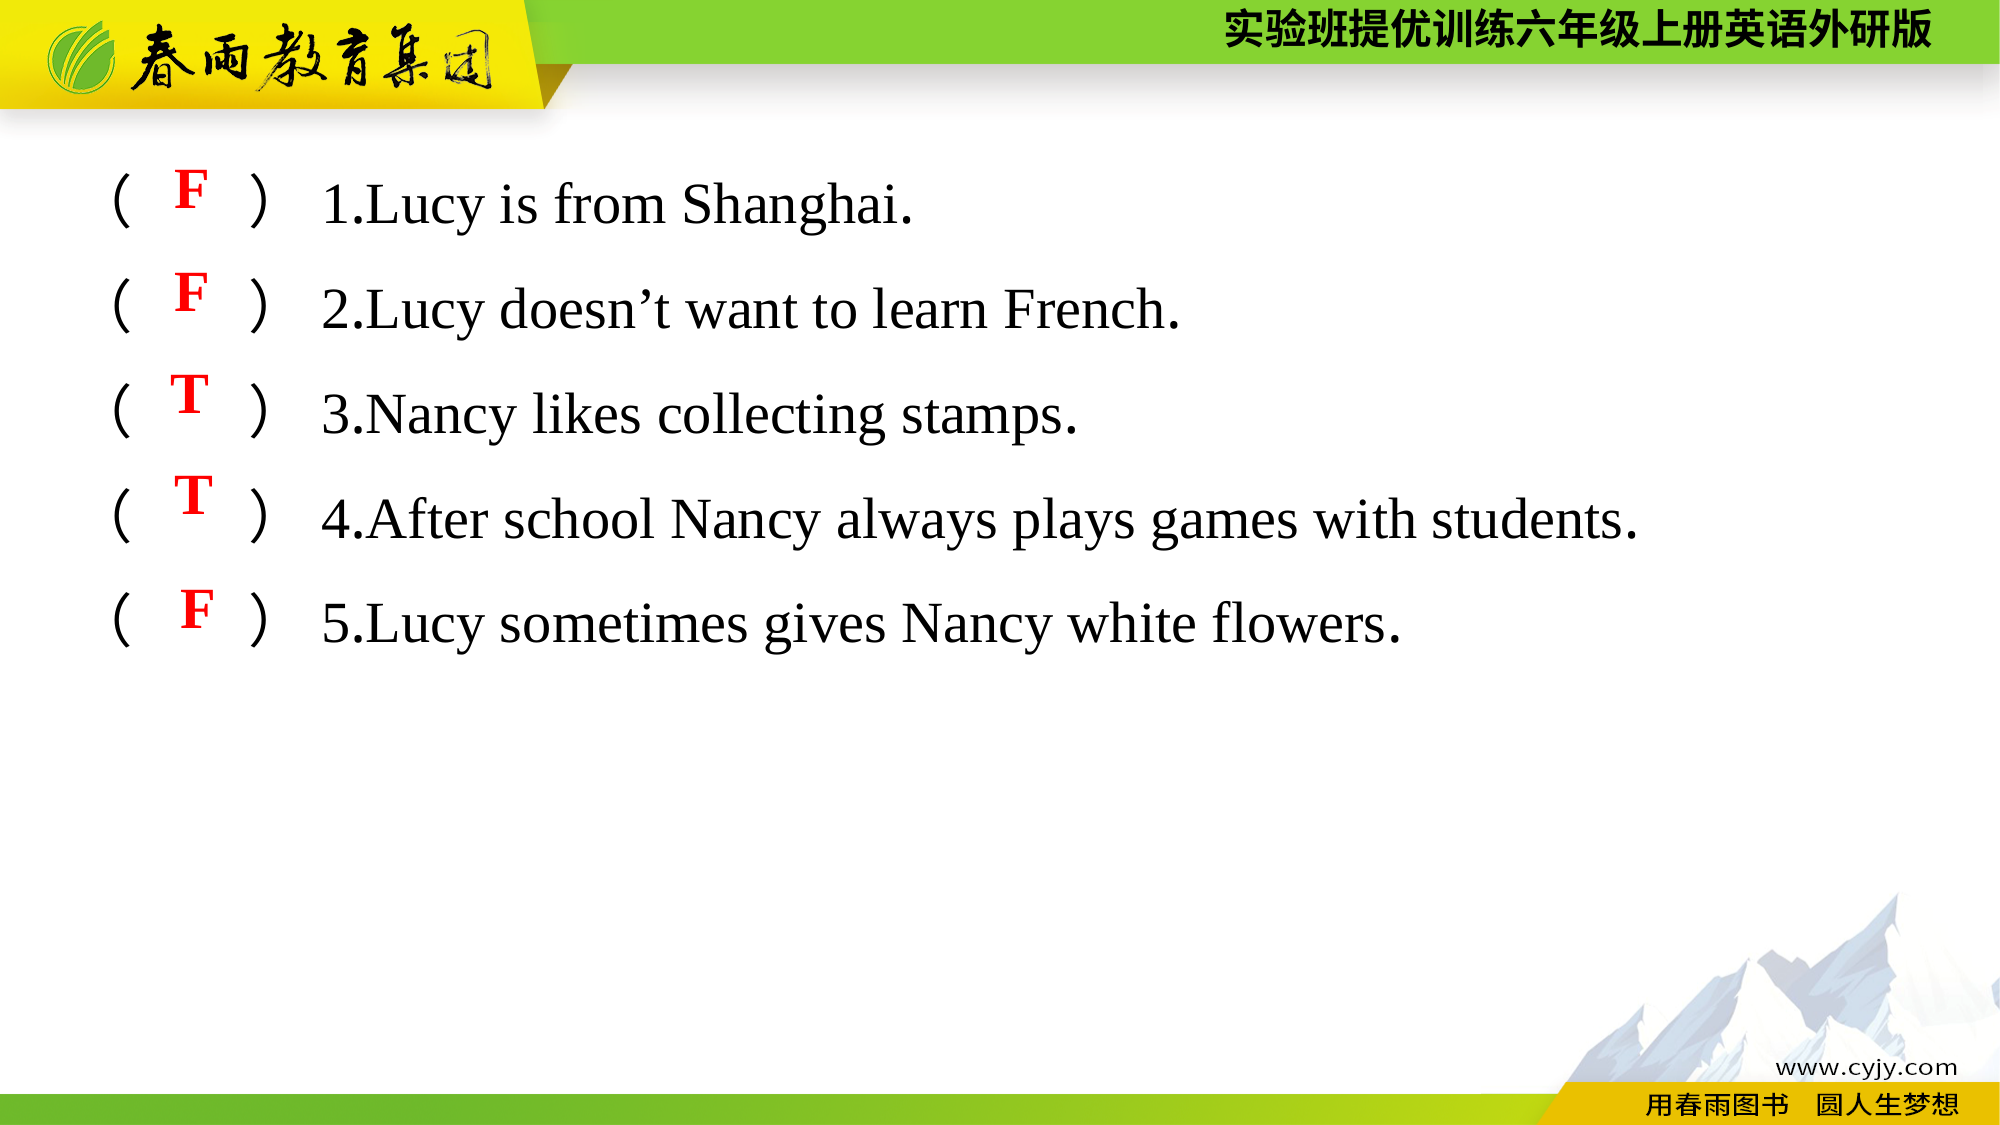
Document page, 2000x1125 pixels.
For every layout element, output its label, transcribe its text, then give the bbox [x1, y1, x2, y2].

text_box F [165, 562, 231, 648]
picture [0, 0, 2000, 1125]
text_box T [160, 448, 229, 534]
text_box F [160, 245, 226, 331]
list （ ）1.Lucy is from Shanghai. （ ）2.Lucy doesn’t want to learn French. （ ）3.Nancy likes collecting stamps. （ ）4.After school Nancy always plays games with students. （ ）5.Lucy sometimes gives Nancy white flowers. [59, 122, 1944, 655]
text_box F [160, 143, 226, 228]
text_box T [155, 347, 225, 432]
